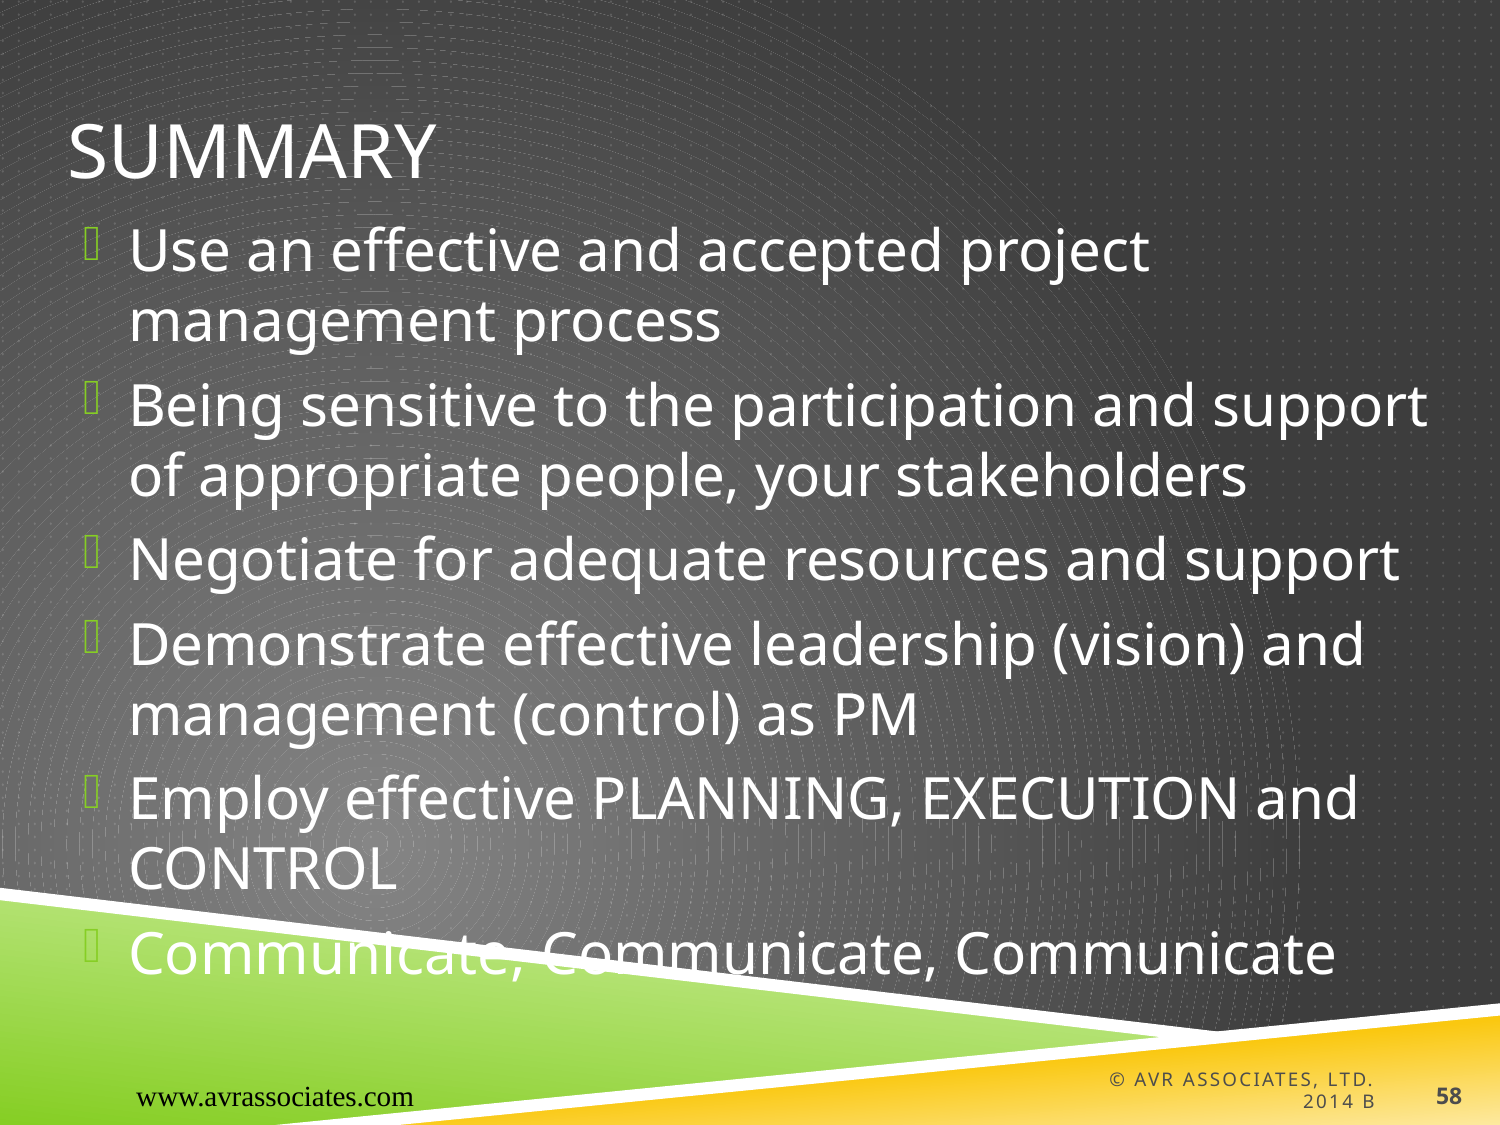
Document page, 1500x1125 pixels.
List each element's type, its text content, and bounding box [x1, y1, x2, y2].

slide_number 58 [1387, 1052, 1463, 1113]
title Summary [67, 54, 1418, 242]
slide_number © AVR Associates, Ltd. 2014 B [1050, 1052, 1375, 1113]
footer www.avrassociates.com [37, 1052, 513, 1113]
list Use an effective and accepted project management process Being sensitive to the participation and support of appropriate people, your stakeholders Negotiate for adequate resources and support Demonstrate effective leadership (vision) and management (control) as PM Employ effective PLANNING, EXECUTION and CONTROL Communicate, Communicate, Communicate [71, 205, 1443, 1014]
